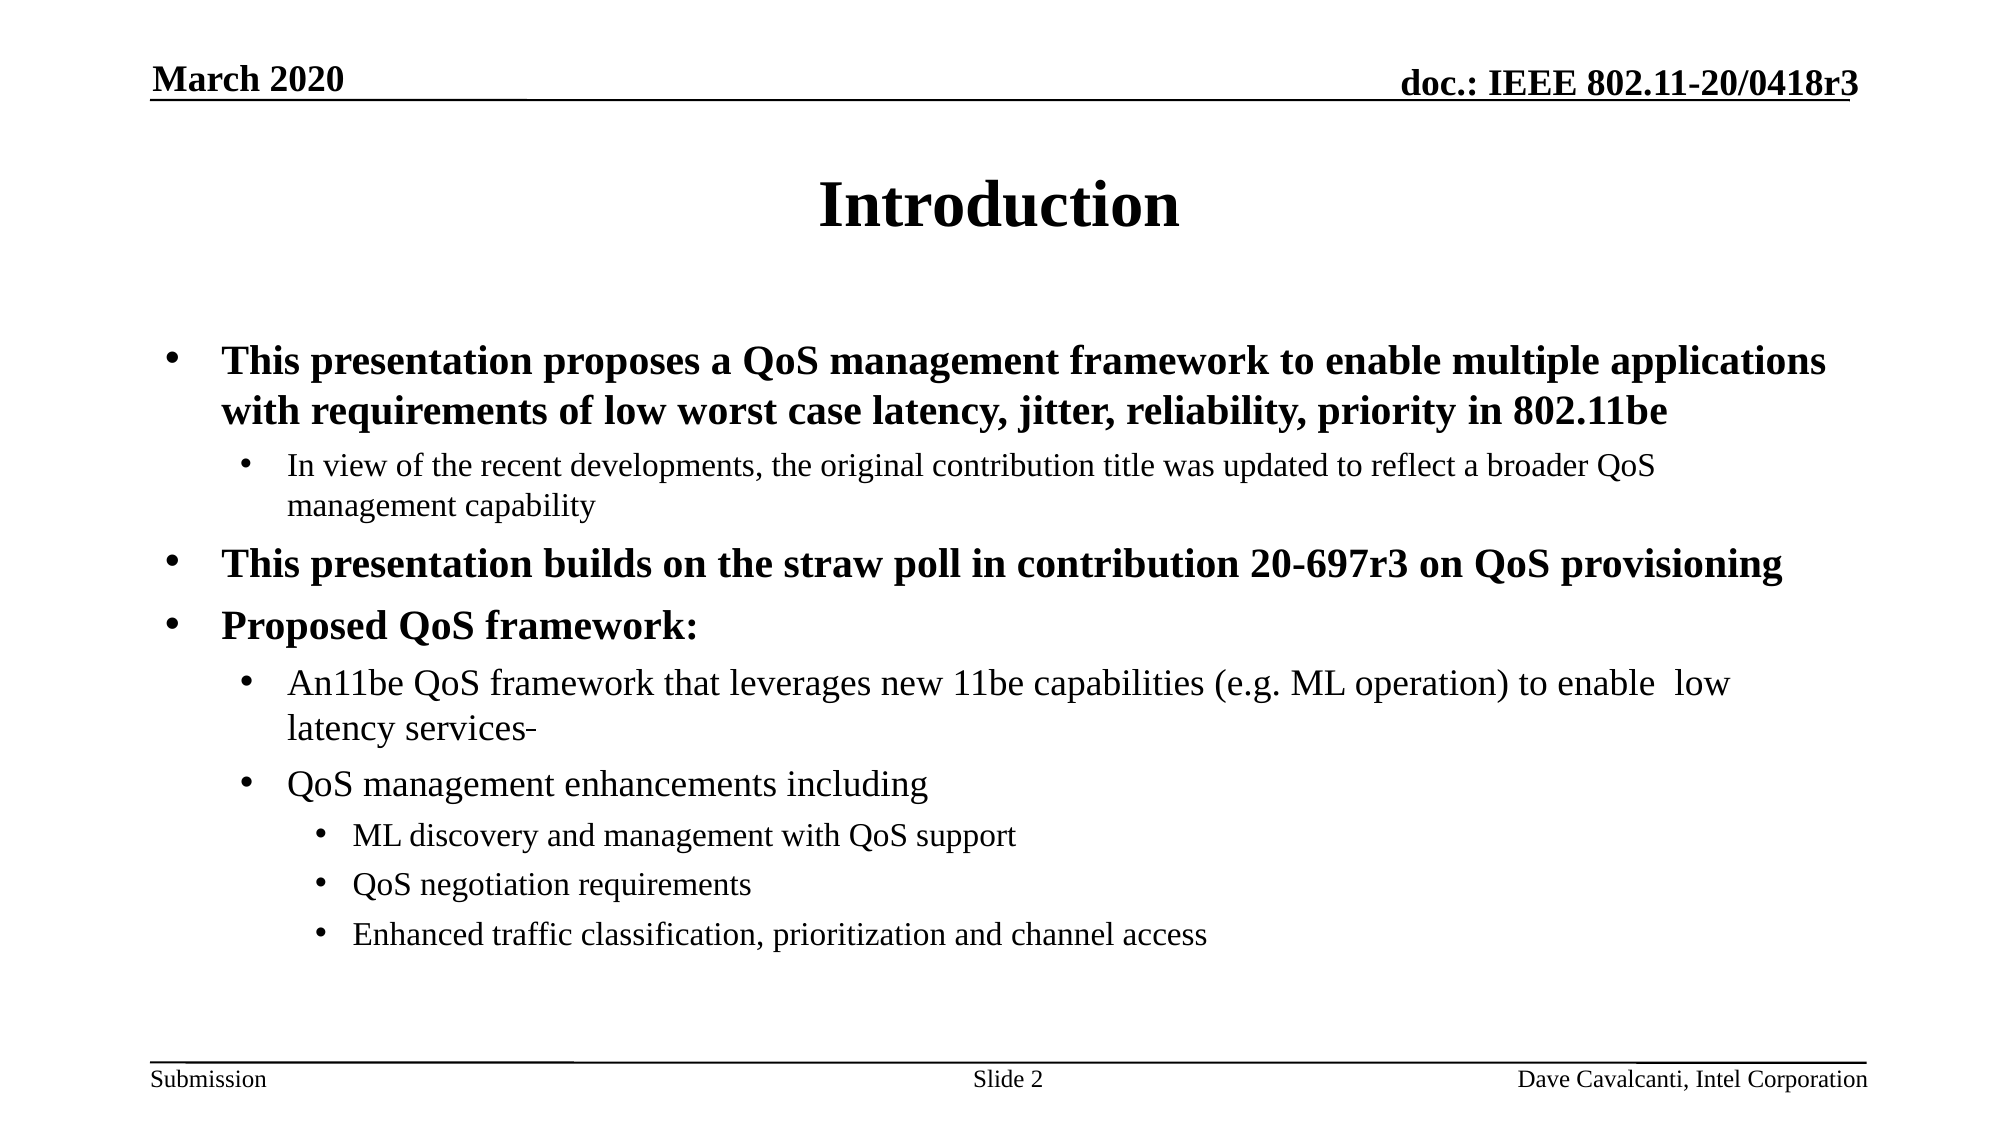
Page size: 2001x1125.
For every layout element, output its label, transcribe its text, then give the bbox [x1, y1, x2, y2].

title Introduction [149, 112, 1850, 288]
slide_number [152, 54, 563, 100]
list This presentation proposes a QoS management framework to enable multiple applications with requirements of low worst case latency, jitter, reliability, priority in 802.11be In view of the recent developments, the original contribution title was updated to reflect a broader QoS management capability This presentation builds on the straw poll in contribution 20-697r3 on QoS provisioning Proposed QoS framework: An11be QoS framework that leverages new 11be capabilities (e.g. ML operation) to enable low latency services QoS management enhancements including ML discovery and management with QoS support QoS negotiation requirements Enhanced traffic classification, prioritization and channel access [149, 324, 1850, 1071]
footer Dave Cavalcanti, Intel Corporation [1171, 1061, 1869, 1093]
slide_number Slide 2 [950, 1061, 1067, 1123]
